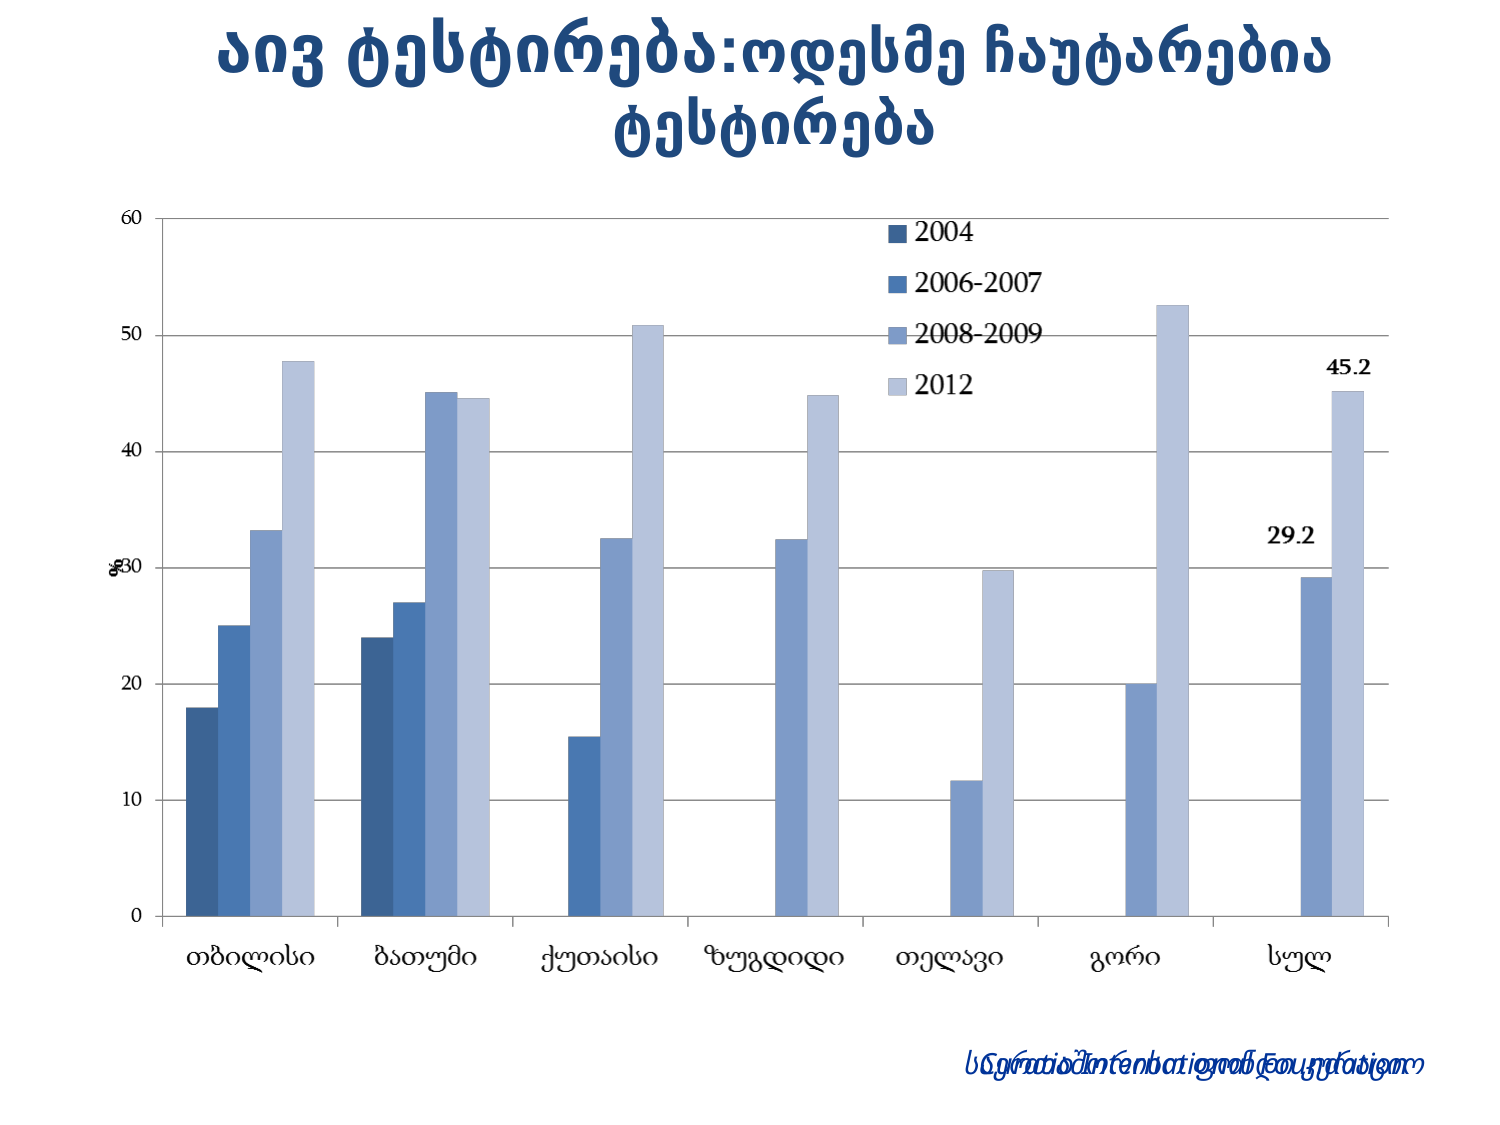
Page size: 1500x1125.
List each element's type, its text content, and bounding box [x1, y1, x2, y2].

picture [99, 187, 1463, 1014]
text_box აივ ტესტირება:ოდესმე ჩაუტარებია ტესტირება [99, 0, 1450, 163]
footer Curatio International Foundation [937, 1037, 1450, 1091]
